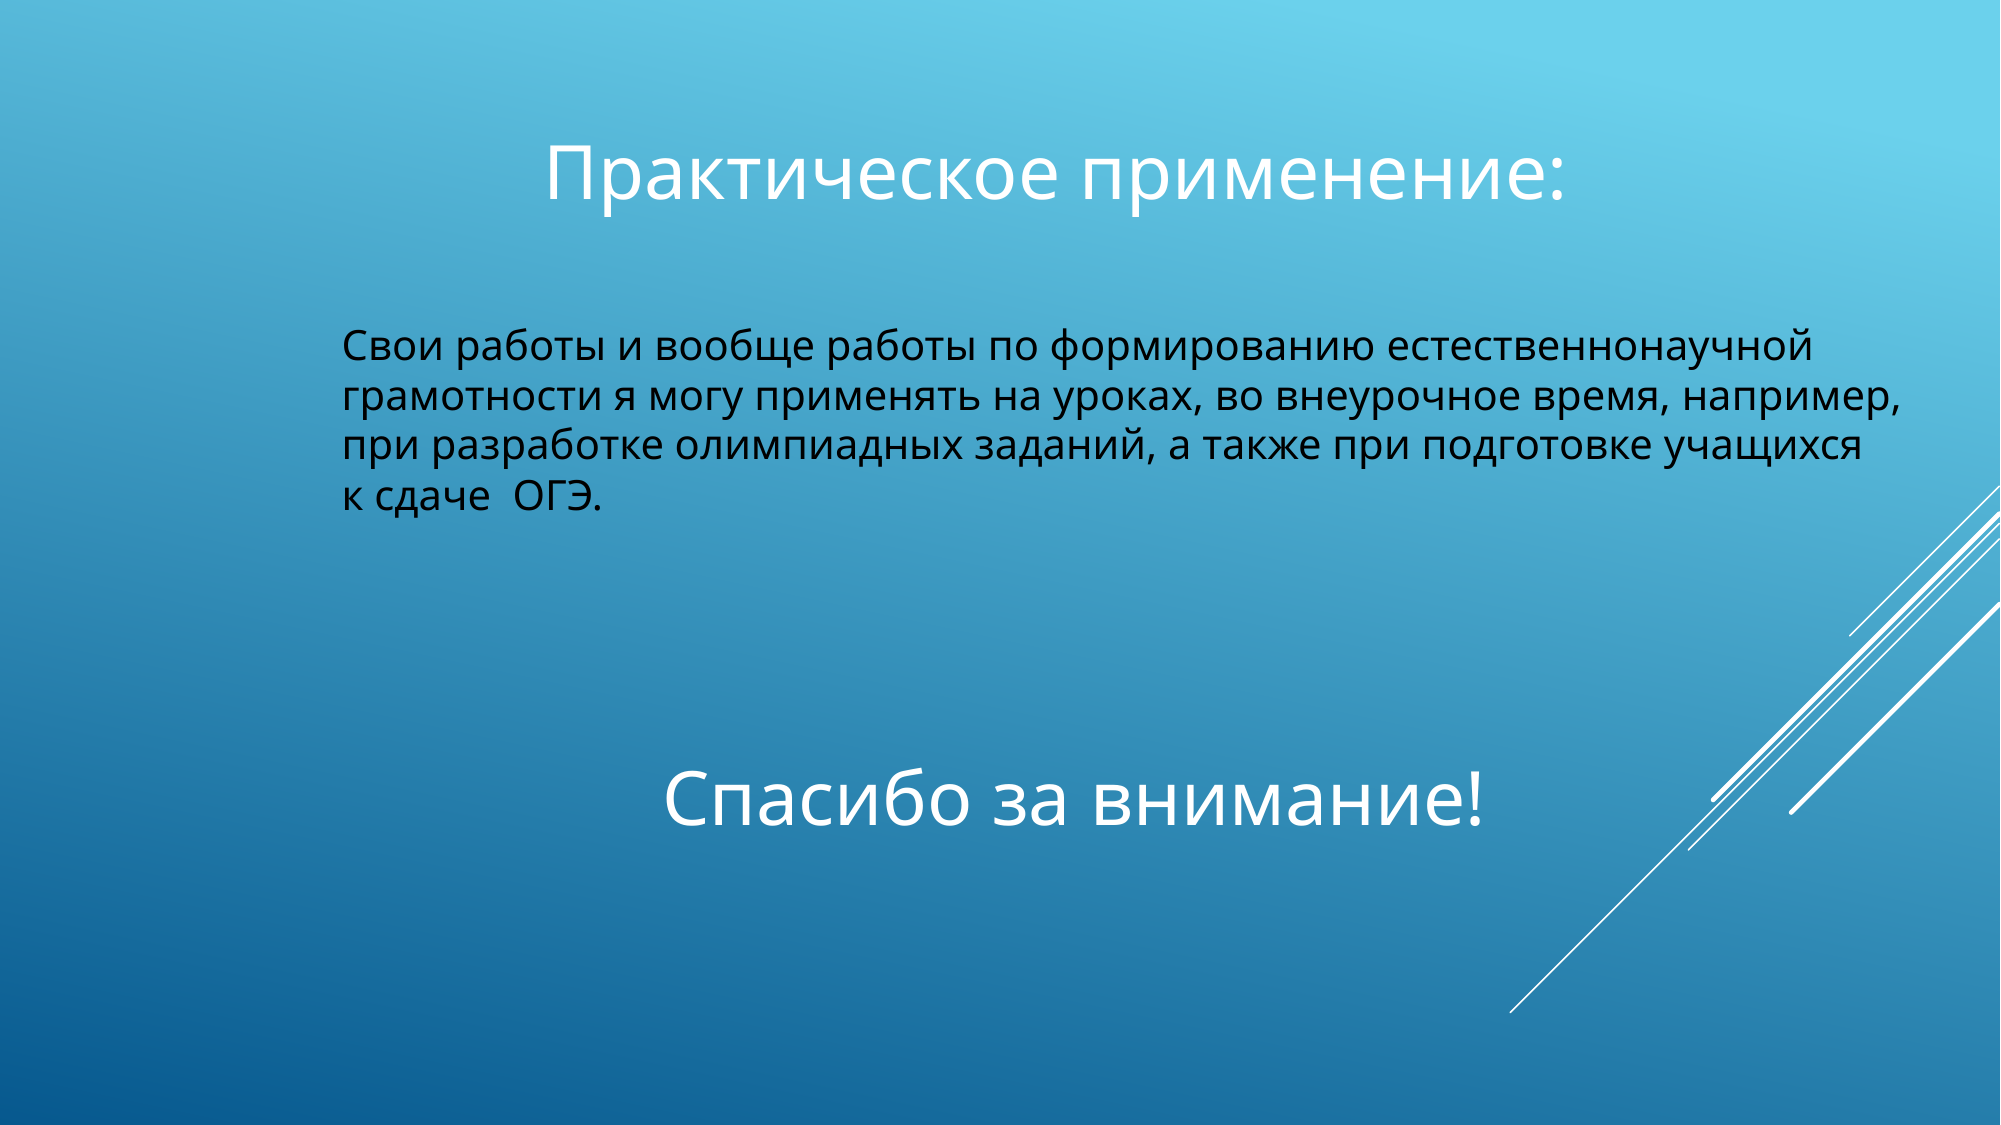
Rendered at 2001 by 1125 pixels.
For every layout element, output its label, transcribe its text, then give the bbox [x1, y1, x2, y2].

text_box Свои работы и вообще работы по формированию естественнонаучной грамотности я могу применять на уроках, во внеурочное время, например, при разработке олимпиадных заданий, а также при подготовке учащихся к сдаче ОГЭ. [326, 310, 1928, 526]
text_box Практическое применение: [529, 116, 1584, 222]
text_box Спасибо за внимание! [647, 743, 1648, 848]
